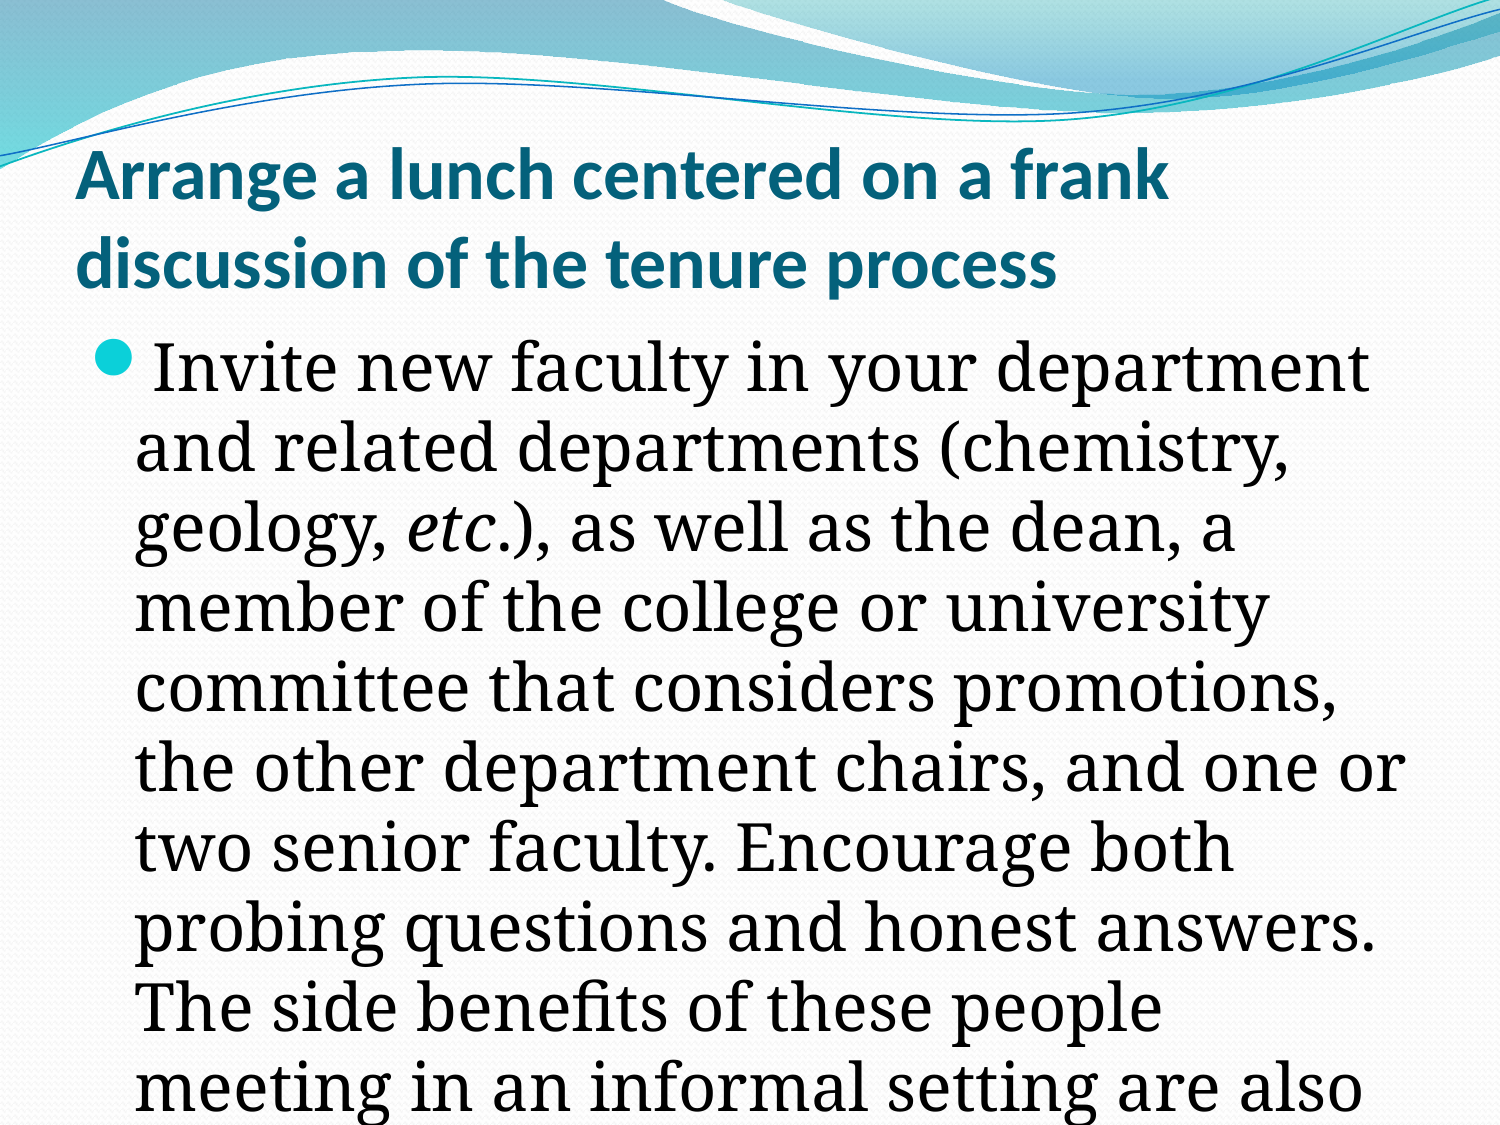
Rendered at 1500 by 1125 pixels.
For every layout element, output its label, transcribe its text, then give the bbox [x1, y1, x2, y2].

list Invite new faculty in your department and related departments (chemistry, geology, etc.), as well as the dean, a member of the college or university committee that considers promotions, the other department chairs, and one or two senior faculty. Encourage both probing questions and honest answers. The side benefits of these people meeting in an informal setting are also considerable. [75, 317, 1425, 1038]
title Arrange a lunch centered on a frank discussion of the tenure process [75, 115, 1425, 303]
